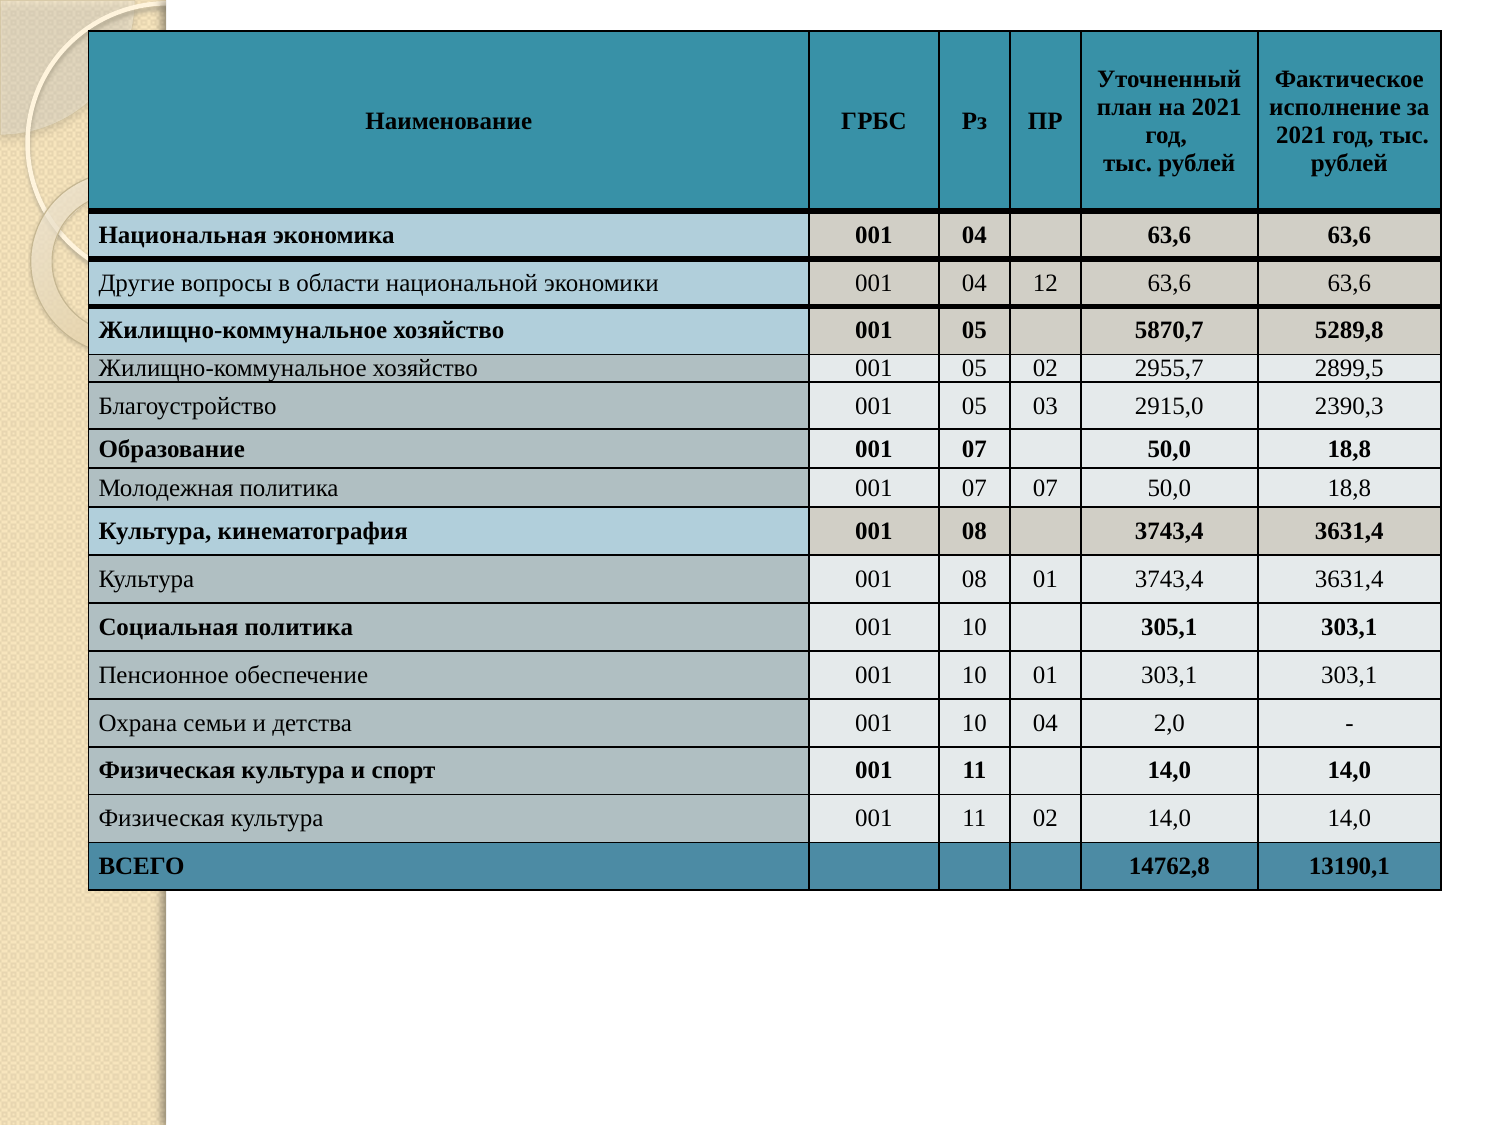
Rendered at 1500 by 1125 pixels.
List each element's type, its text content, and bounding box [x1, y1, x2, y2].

table_cell 01 [1011, 556, 1080, 602]
table_cell 303,1 [1259, 652, 1440, 698]
table_cell 5289,8 [1259, 309, 1440, 354]
table_cell 05 [940, 309, 1009, 354]
table_cell 50,0 [1082, 430, 1257, 467]
table_cell Благоустройство [89, 383, 808, 428]
table_cell [1011, 604, 1080, 650]
table_cell Жилищно-коммунальное хозяйство [89, 309, 808, 354]
table_cell Другие вопросы в области национальной экономики [89, 262, 808, 304]
table_cell 12 [1011, 262, 1080, 304]
table_cell [1011, 843, 1080, 889]
table_cell 001 [810, 700, 938, 746]
table_cell 001 [810, 309, 938, 354]
table_cell 5870,7 [1082, 309, 1257, 354]
table_cell Пенсионное обеспечение [89, 652, 808, 698]
table_cell 07 [940, 469, 1009, 506]
table_cell 001 [810, 748, 938, 794]
table_cell 303,1 [1082, 652, 1257, 698]
table_cell 14,0 [1259, 795, 1440, 842]
table_cell 2390,3 [1259, 383, 1440, 428]
table_cell 001 [810, 469, 938, 506]
table_cell 18,8 [1259, 430, 1440, 467]
table_cell 01 [1011, 652, 1080, 698]
table_cell 08 [940, 556, 1009, 602]
table_cell 001 [810, 652, 938, 698]
table_cell Культура [89, 556, 808, 602]
table_cell 3743,4 [1082, 508, 1257, 554]
table_cell 05 [940, 383, 1009, 428]
table_cell Охрана семьи и детства [89, 700, 808, 746]
table_cell 001 [810, 604, 938, 650]
table_cell 001 [810, 508, 938, 554]
table_cell [1011, 430, 1080, 467]
table_cell 001 [810, 556, 938, 602]
table_cell 02 [1011, 795, 1080, 842]
table_header ГРБС [810, 32, 938, 208]
table_cell 305,1 [1082, 604, 1257, 650]
table_cell 50,0 [1082, 469, 1257, 506]
table_cell 3743,4 [1082, 556, 1257, 602]
table_cell Молодежная политика [89, 469, 808, 506]
table_header ПР [1011, 32, 1080, 208]
table_cell Физическая культура [89, 795, 808, 842]
table_header Рз [940, 32, 1009, 208]
table_cell 001 [810, 214, 938, 256]
table_cell ВСЕГО [89, 843, 808, 889]
table_cell 14,0 [1259, 748, 1440, 794]
table_cell 02 [1011, 355, 1080, 381]
table_cell 63,6 [1082, 214, 1257, 256]
table_cell [940, 843, 1009, 889]
table_cell 001 [810, 383, 938, 428]
table_cell 03 [1011, 383, 1080, 428]
table_cell Национальная экономика [89, 214, 808, 256]
table_cell 2,0 [1082, 700, 1257, 746]
table_cell Культура, кинематография [89, 508, 808, 554]
table_cell 001 [810, 355, 938, 381]
table_cell 2899,5 [1259, 355, 1440, 381]
table_cell 11 [940, 795, 1009, 842]
table_cell 63,6 [1259, 262, 1440, 304]
table_cell 18,8 [1259, 469, 1440, 506]
table_cell 10 [940, 700, 1009, 746]
table_cell [1011, 748, 1080, 794]
table_cell 04 [940, 214, 1009, 256]
table_cell 07 [1011, 469, 1080, 506]
table_cell 63,6 [1082, 262, 1257, 304]
table_cell 2915,0 [1082, 383, 1257, 428]
table_cell 3631,4 [1259, 508, 1440, 554]
table_cell 05 [940, 355, 1009, 381]
table_cell 10 [940, 604, 1009, 650]
table_cell 07 [940, 430, 1009, 467]
table_header Фактическое исполнение за 2021 год, тыс. рублей [1259, 32, 1440, 208]
table_cell 08 [940, 508, 1009, 554]
table_cell Физическая культура и спорт [89, 748, 808, 794]
table_cell Жилищно-коммунальное хозяйство [89, 355, 808, 381]
table_cell 303,1 [1259, 604, 1440, 650]
table_cell 3631,4 [1259, 556, 1440, 602]
table_cell 11 [940, 748, 1009, 794]
table_cell 14762,8 [1082, 843, 1257, 889]
table_cell Социальная политика [89, 604, 808, 650]
table_cell Образование [89, 430, 808, 467]
table_cell [810, 843, 938, 889]
table_cell [1011, 508, 1080, 554]
table_cell - [1259, 700, 1440, 746]
table_cell 001 [810, 262, 938, 304]
table_cell 13190,1 [1259, 843, 1440, 889]
table_cell [1011, 309, 1080, 354]
table_cell 2955,7 [1082, 355, 1257, 381]
table_cell 001 [810, 430, 938, 467]
table_cell 63,6 [1259, 214, 1440, 256]
table_header Уточненный план на 2021 год, тыс. рублей [1082, 32, 1257, 208]
table_cell [1011, 214, 1080, 256]
table_cell 04 [1011, 700, 1080, 746]
table_cell 14,0 [1082, 795, 1257, 842]
table_cell 04 [940, 262, 1009, 304]
table_cell 10 [940, 652, 1009, 698]
table_cell 001 [810, 795, 938, 842]
table_header Наименование [89, 32, 808, 208]
table_cell 14,0 [1082, 748, 1257, 794]
